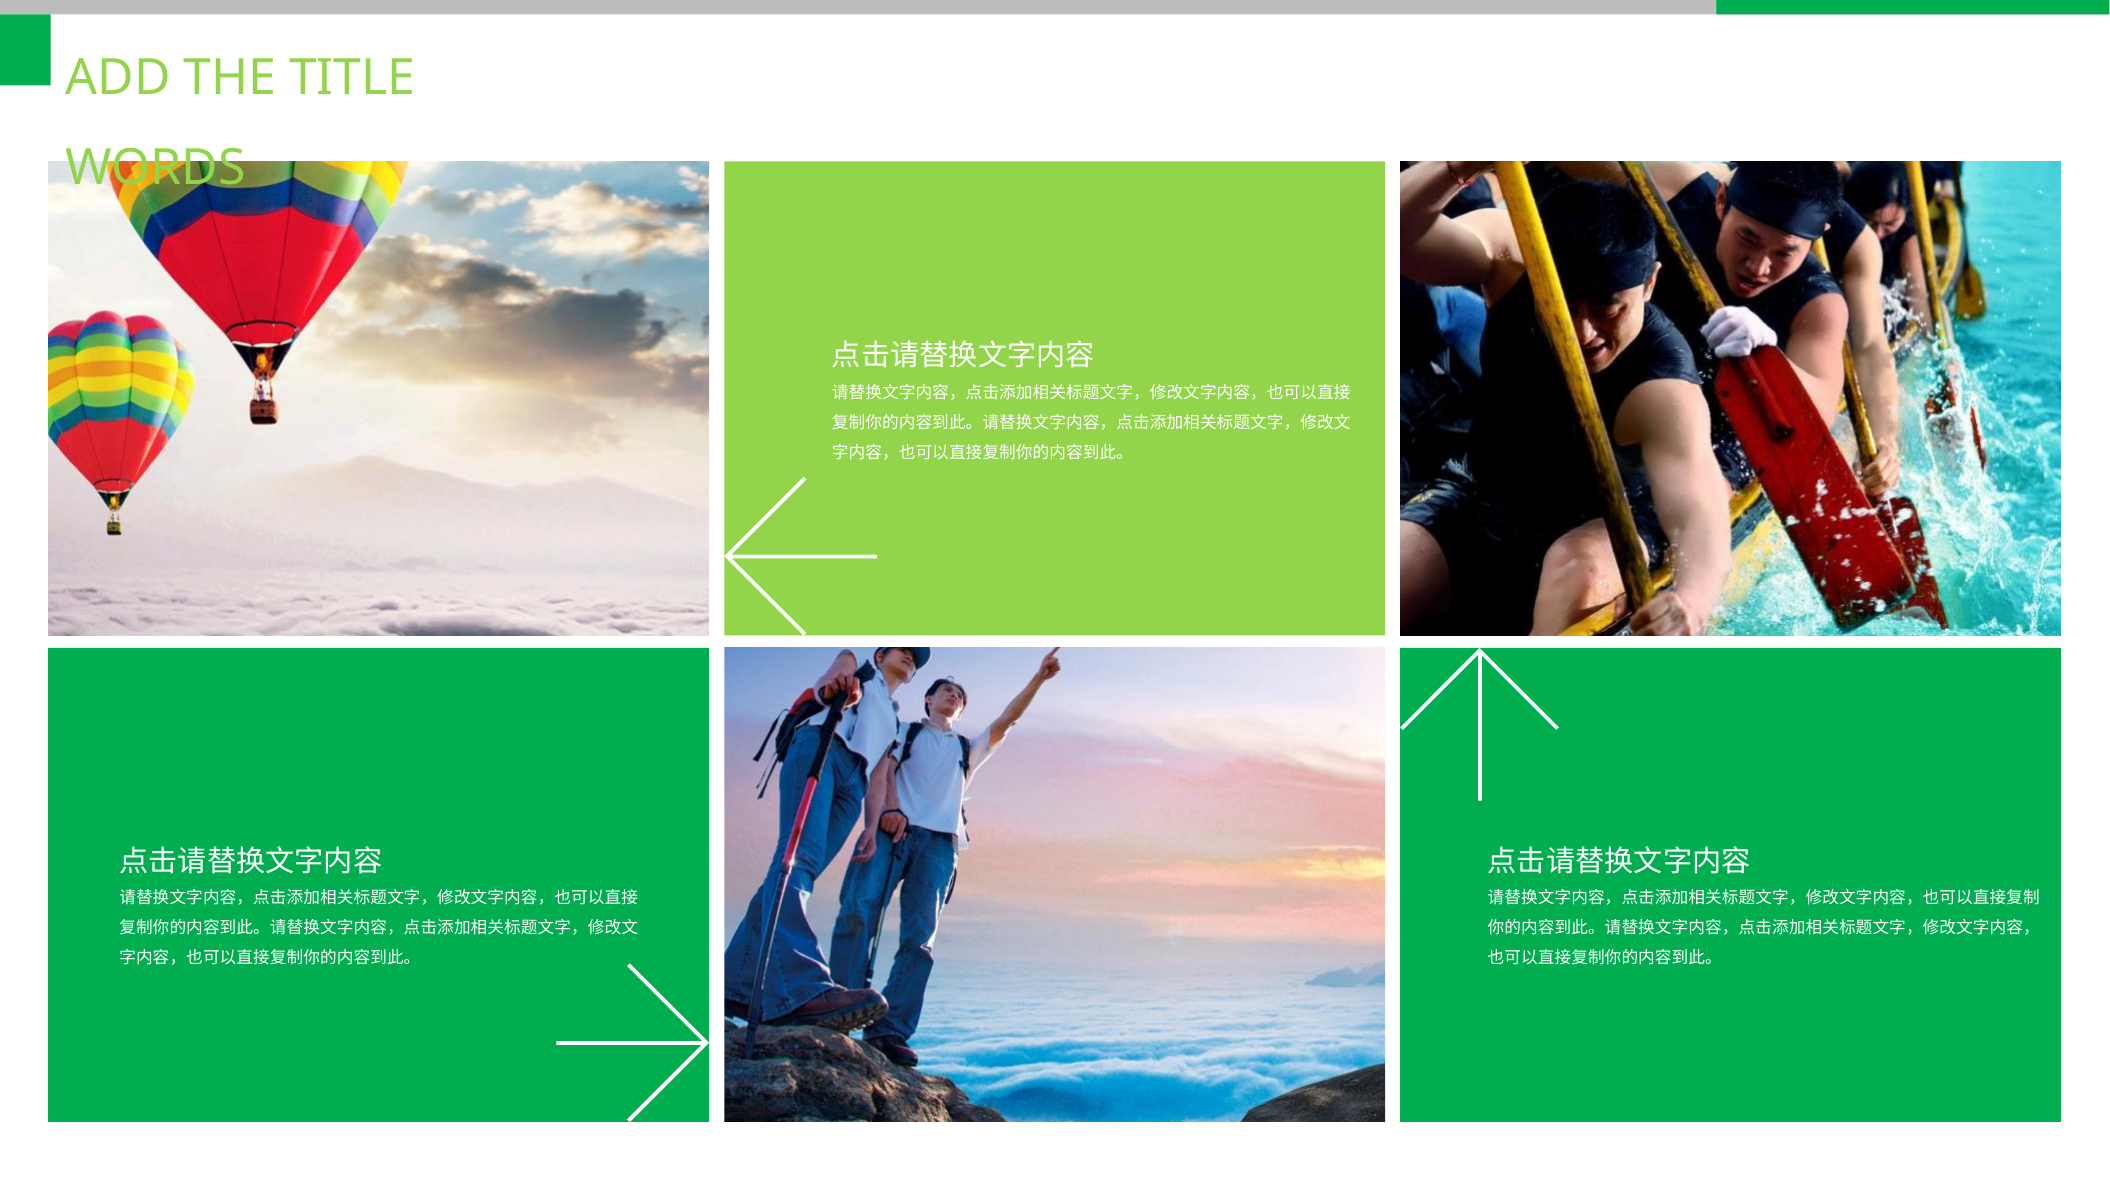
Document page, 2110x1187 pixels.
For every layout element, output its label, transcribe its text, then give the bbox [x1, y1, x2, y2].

text_box [1399, 647, 2062, 1123]
text_box ADD THE TITLE WORDS [50, 7, 583, 202]
text_box [47, 160, 710, 636]
text_box 点击请替换文字内容 请替换文字内容，点击添加相关标题文字，修改文字内容，也可以直接复制你的内容到此。请替换文字内容，点击添加相关标题文字，修改文字内容，也可以直接复制你的内容到此。 [823, 310, 1371, 470]
text_box [1399, 160, 2062, 636]
text_box 点击请替换文字内容 请替换文字内容，点击添加相关标题文字，修改文字内容，也可以直接复制你的内容到此。请替换文字内容，点击添加相关标题文字，修改文字内容，也可以直接复制你的内容到此。 [111, 816, 650, 976]
text_box [722, 475, 879, 638]
text_box [723, 160, 1386, 636]
text_box 点击请替换文字内容 请替换文字内容，点击添加相关标题文字，修改文字内容，也可以直接复制你的内容到此。请替换文字内容，点击添加相关标题文字，修改文字内容，也可以直接复制你的内容到此。 [1479, 816, 2060, 976]
text_box [1398, 646, 1561, 802]
text_box [723, 647, 1386, 1123]
text_box [47, 647, 710, 1123]
text_box [555, 961, 711, 1124]
